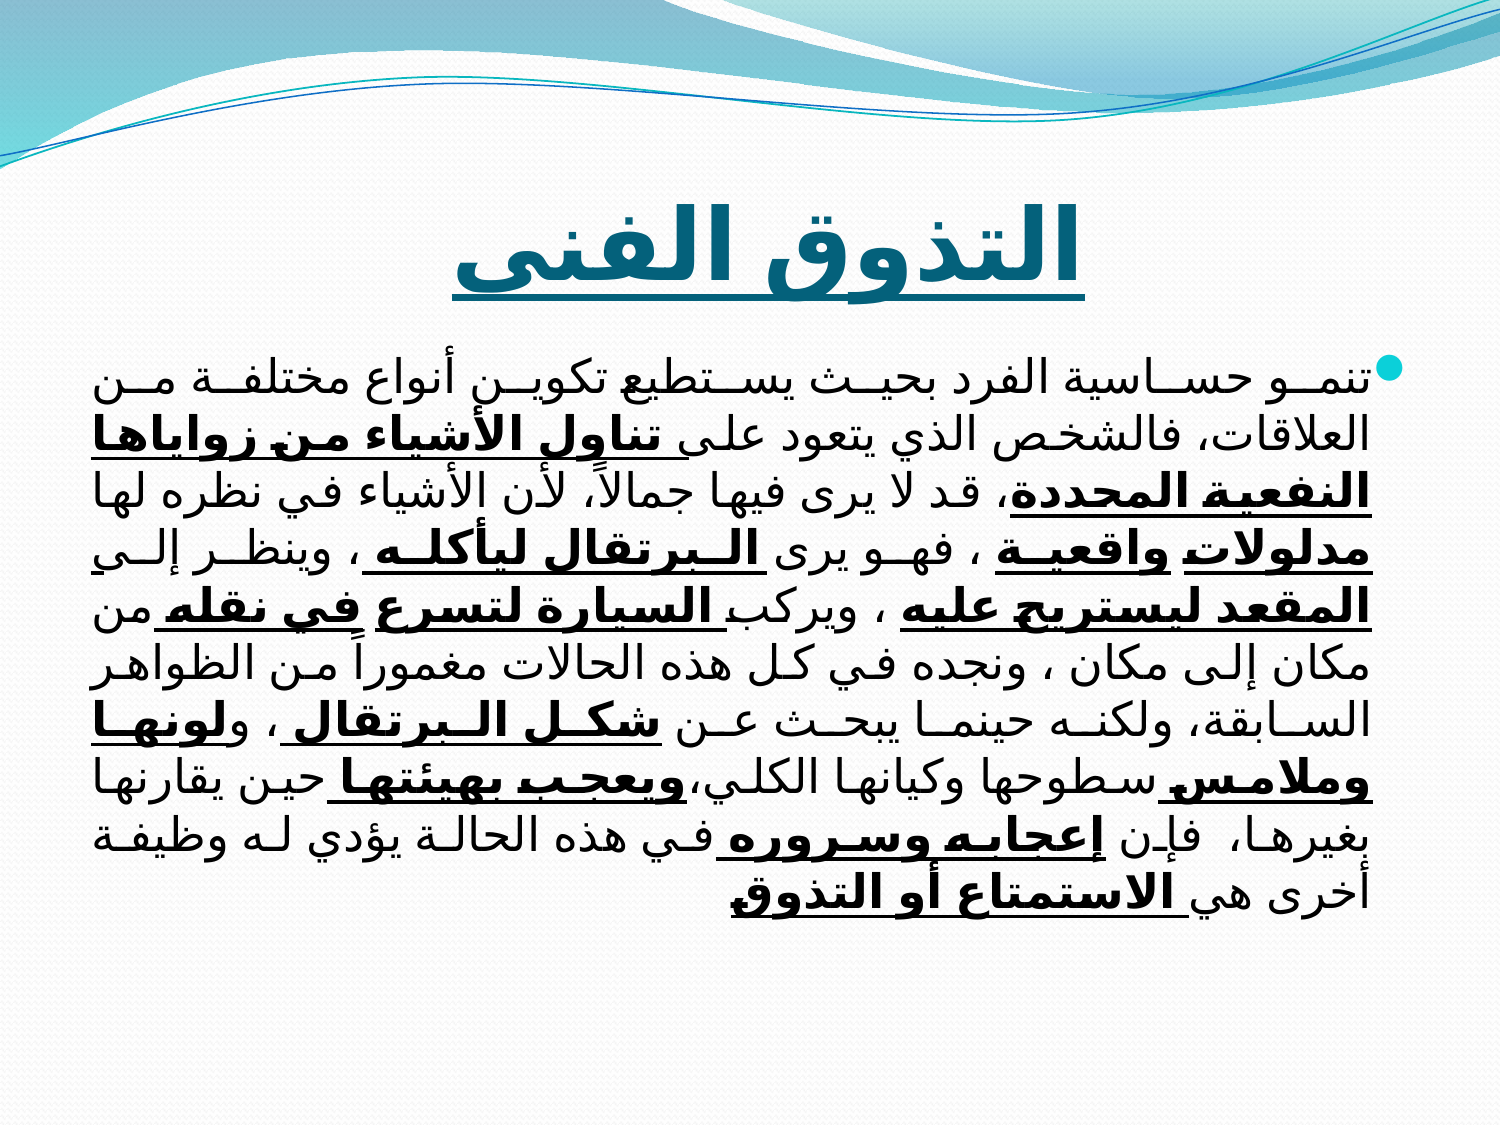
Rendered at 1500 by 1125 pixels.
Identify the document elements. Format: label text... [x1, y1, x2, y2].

title التذوق الفنى [147, 172, 1390, 301]
list تنمو حساسية الفرد بحيث يستطيع تكوين أنواع مختلفة من العلاقات، فالشخص الذي يتعود على تناول الأشياء من زواياها النفعية المحددة، قد لا يرى فيها جمالاً، لأن الأشياء في نظره لها مدلولات واقعية ، فهو يرى البرتقال ليأكله ، وينظر إلى المقعد ليستريح عليه ، ويركب السيارة لتسرع في نقله من مكان إلى مكان ، ونجده في كل هذه الحالات مغموراً من الظواهر السابقة، ولكنه حينما يبحث عن شكل البرتقال ، ولونها وملامس سطوحها وكيانها الكلي،ويعجب بهيئتها حين يقارنها بغيرها، فإن إعجابه وسروره في هذه الحالة يؤدي له وظيفة أخرى هي الاستمتاع أو التذوق [76, 338, 1427, 929]
